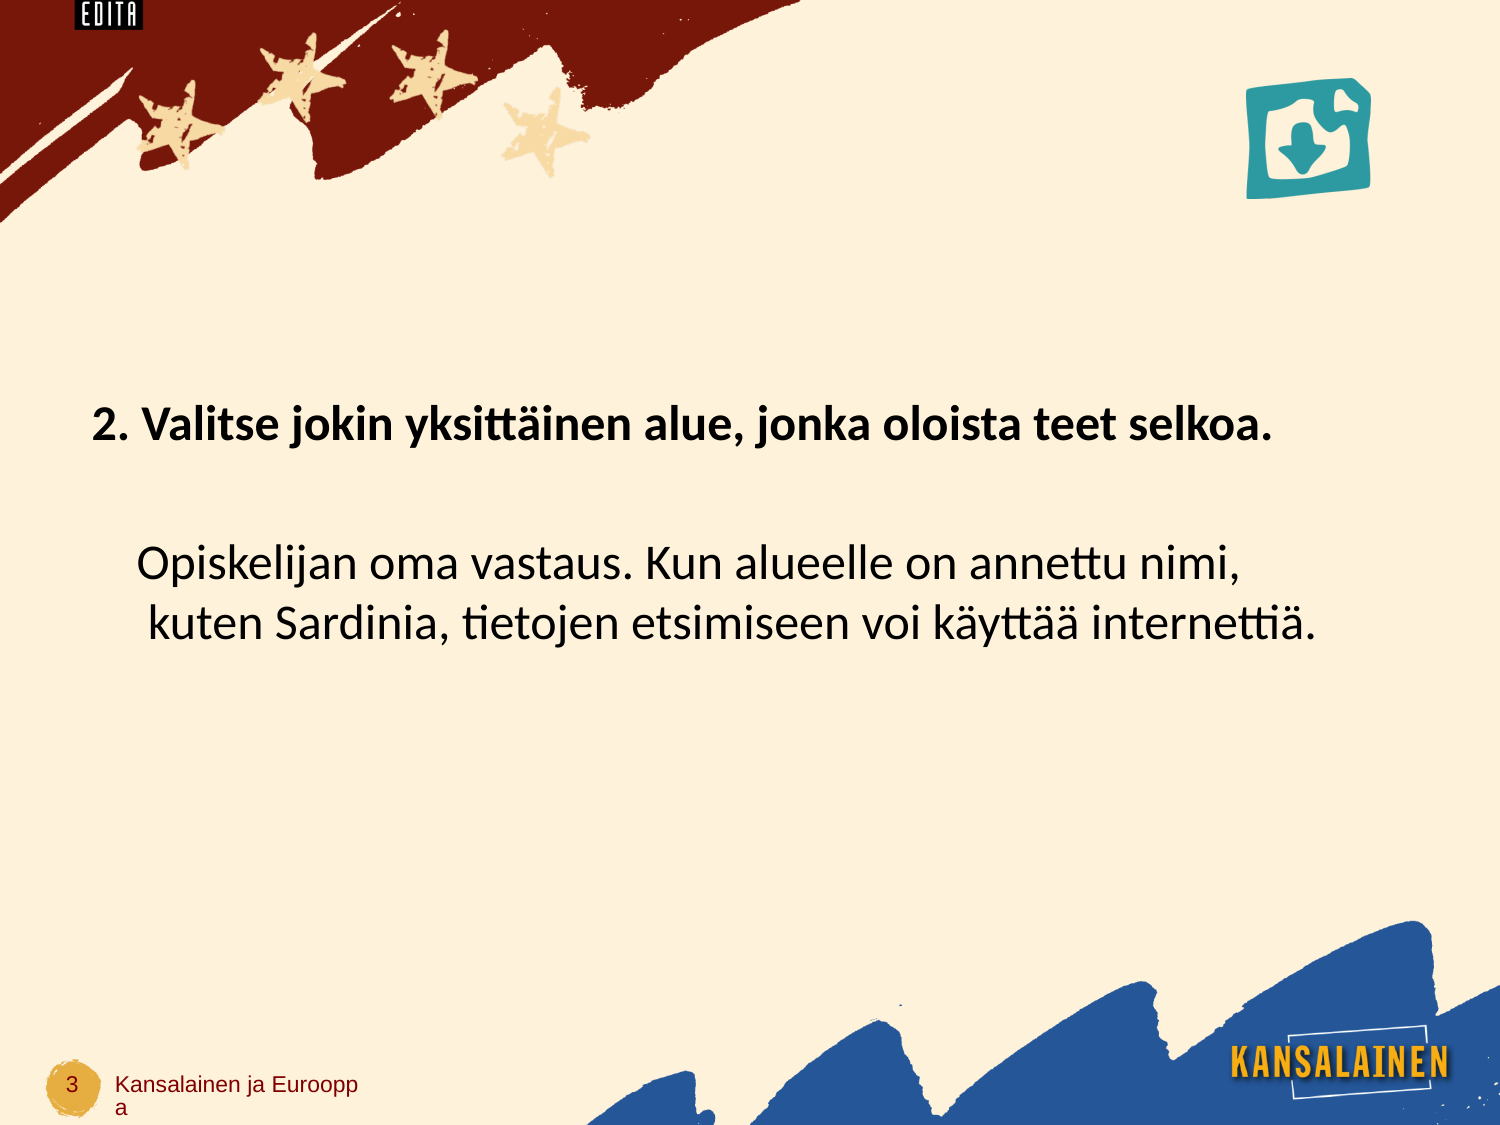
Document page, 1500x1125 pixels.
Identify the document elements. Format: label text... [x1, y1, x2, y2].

footer Kansalainen ja Eurooppa [99, 1062, 376, 1125]
slide_number 3 [37, 1062, 99, 1125]
picture [0, 0, 1500, 1125]
list 2. Valitse jokin yksittäinen alue, jonka oloista teet selkoa. Opiskelijan oma vastaus. Kun alueelle on annettu nimi, kuten Sardinia, tietojen etsimiseen voi käyttää internettiä. [76, 382, 1351, 1088]
